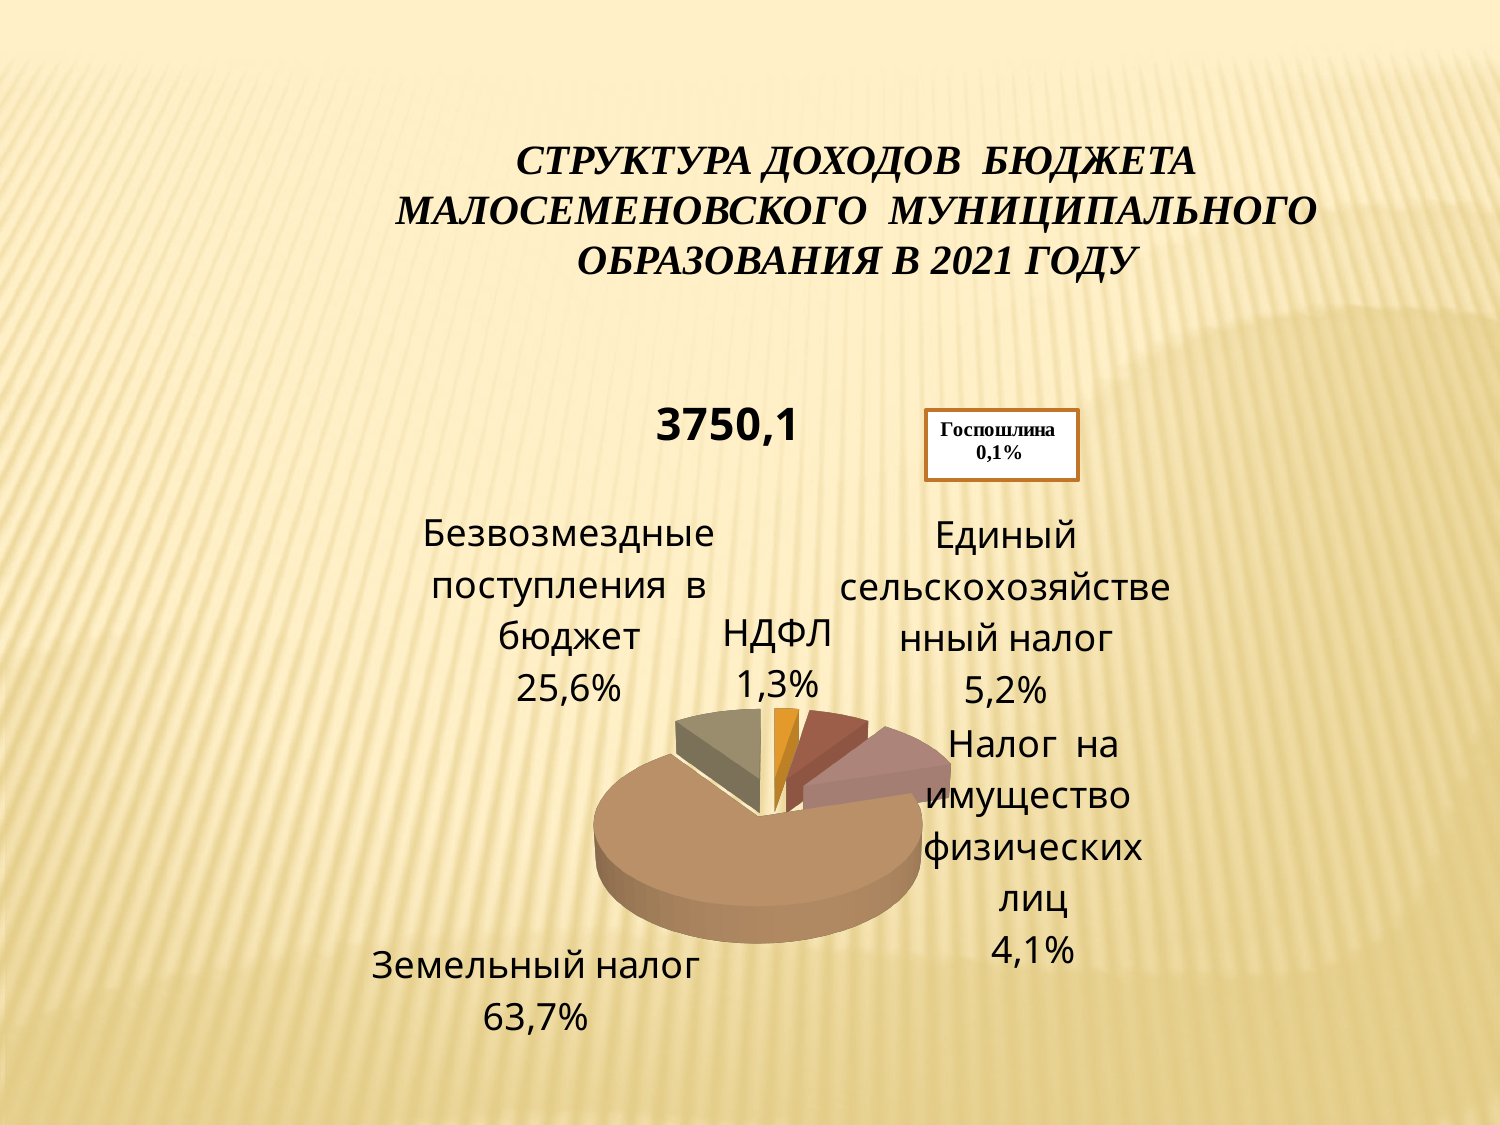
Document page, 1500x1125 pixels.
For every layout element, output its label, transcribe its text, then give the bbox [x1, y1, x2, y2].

chart [222, 362, 1322, 1055]
text_box СТРУКТУРА ДОХОДОВ БЮДЖЕТА МАЛОСЕМЕНОВСКОГО МУНИЦИПАЛЬНОГО ОБРАЗОВАНИЯ В 2021 ГОДУ [380, 125, 1344, 291]
